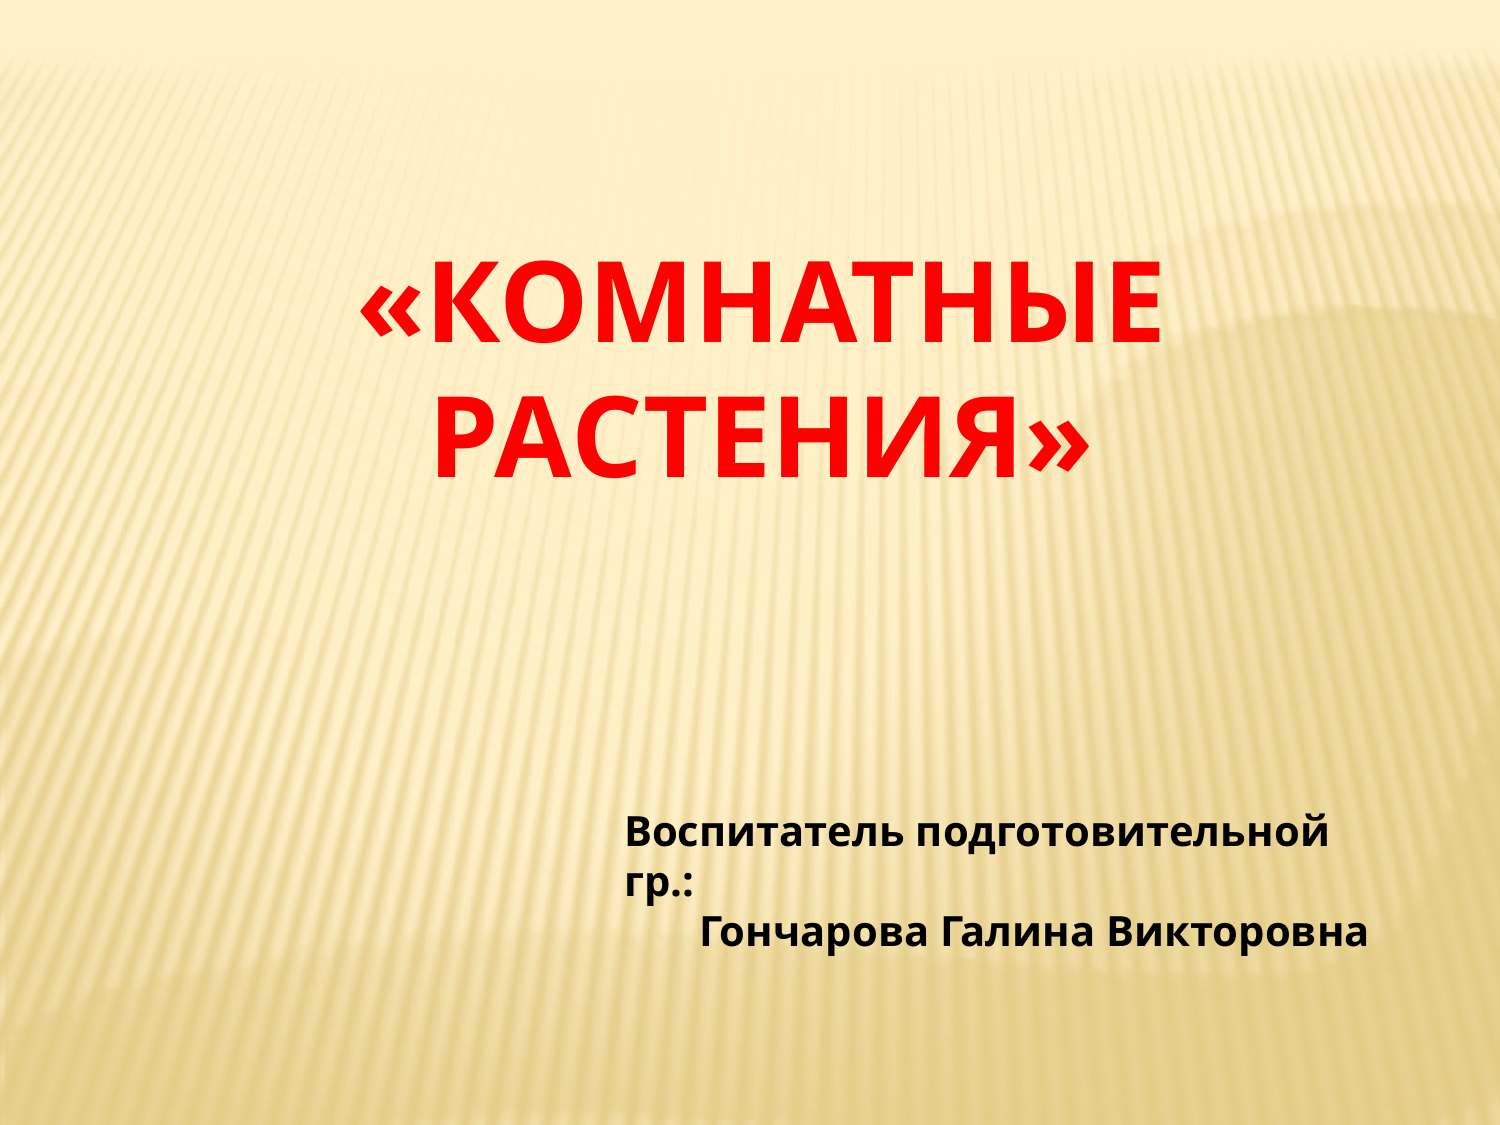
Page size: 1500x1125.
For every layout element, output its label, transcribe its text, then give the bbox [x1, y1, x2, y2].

text_box Воспитатель подготовительной гр.: Гончарова Галина Викторовна [609, 796, 1395, 962]
text_box «КОМНАТНЫЕ РАСТЕНИЯ» [281, 222, 1243, 508]
